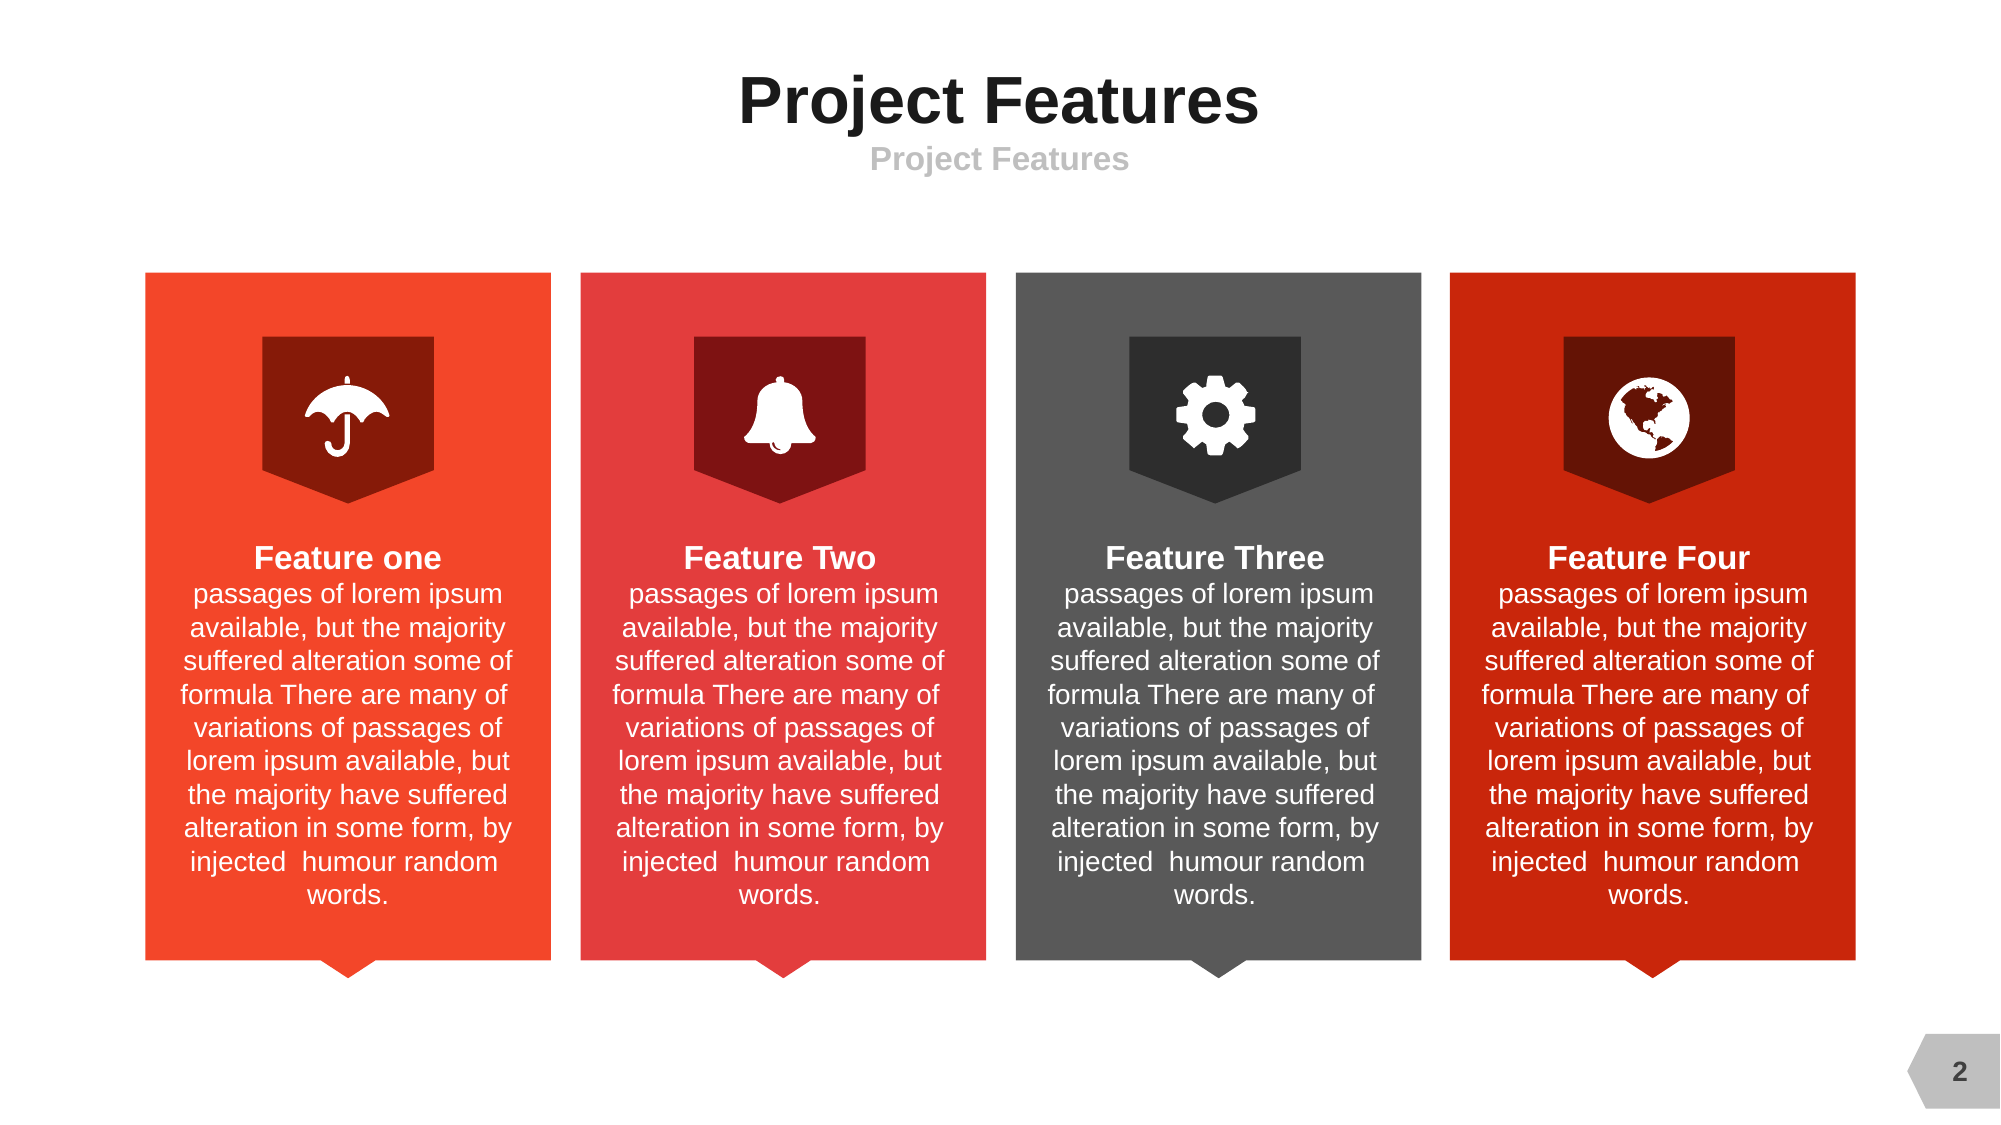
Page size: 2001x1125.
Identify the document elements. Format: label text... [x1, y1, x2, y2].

text_box [304, 385, 390, 423]
list Project Features [549, 135, 1450, 180]
text_box [578, 270, 989, 981]
text_box [692, 334, 868, 506]
text_box [324, 414, 350, 457]
title Project Features [383, 58, 1617, 136]
text_box Feature Four passages of lorem ipsum available, but the majority suffered alteration some of formula There are many of variations of passages of lorem ipsum available, but the majority have suffered alteration in some form, by injected humour random words. [1452, 528, 1847, 918]
text_box [1127, 334, 1304, 506]
text_box [1447, 270, 1858, 981]
text_box [1561, 334, 1738, 506]
text_box [1176, 375, 1256, 456]
text_box [1608, 377, 1690, 459]
text_box [744, 376, 816, 455]
text_box Feature Three passages of lorem ipsum available, but the majority suffered alteration some of formula There are many of variations of passages of lorem ipsum available, but the majority have suffered alteration in some form, by injected humour random words. [1018, 528, 1413, 918]
text_box Feature Two passages of lorem ipsum available, but the majority suffered alteration some of formula There are many of variations of passages of lorem ipsum available, but the majority have suffered alteration in some form, by injected humour random words. [582, 528, 978, 918]
text_box [1013, 270, 1424, 981]
text_box [143, 270, 553, 981]
text_box [344, 375, 350, 384]
slide_number 2 [1909, 1040, 2000, 1101]
text_box [260, 334, 436, 506]
text_box Feature one passages of lorem ipsum available, but the majority suffered alteration some of formula There are many of variations of passages of lorem ipsum available, but the majority have suffered alteration in some form, by injected humour random words. [150, 528, 546, 918]
